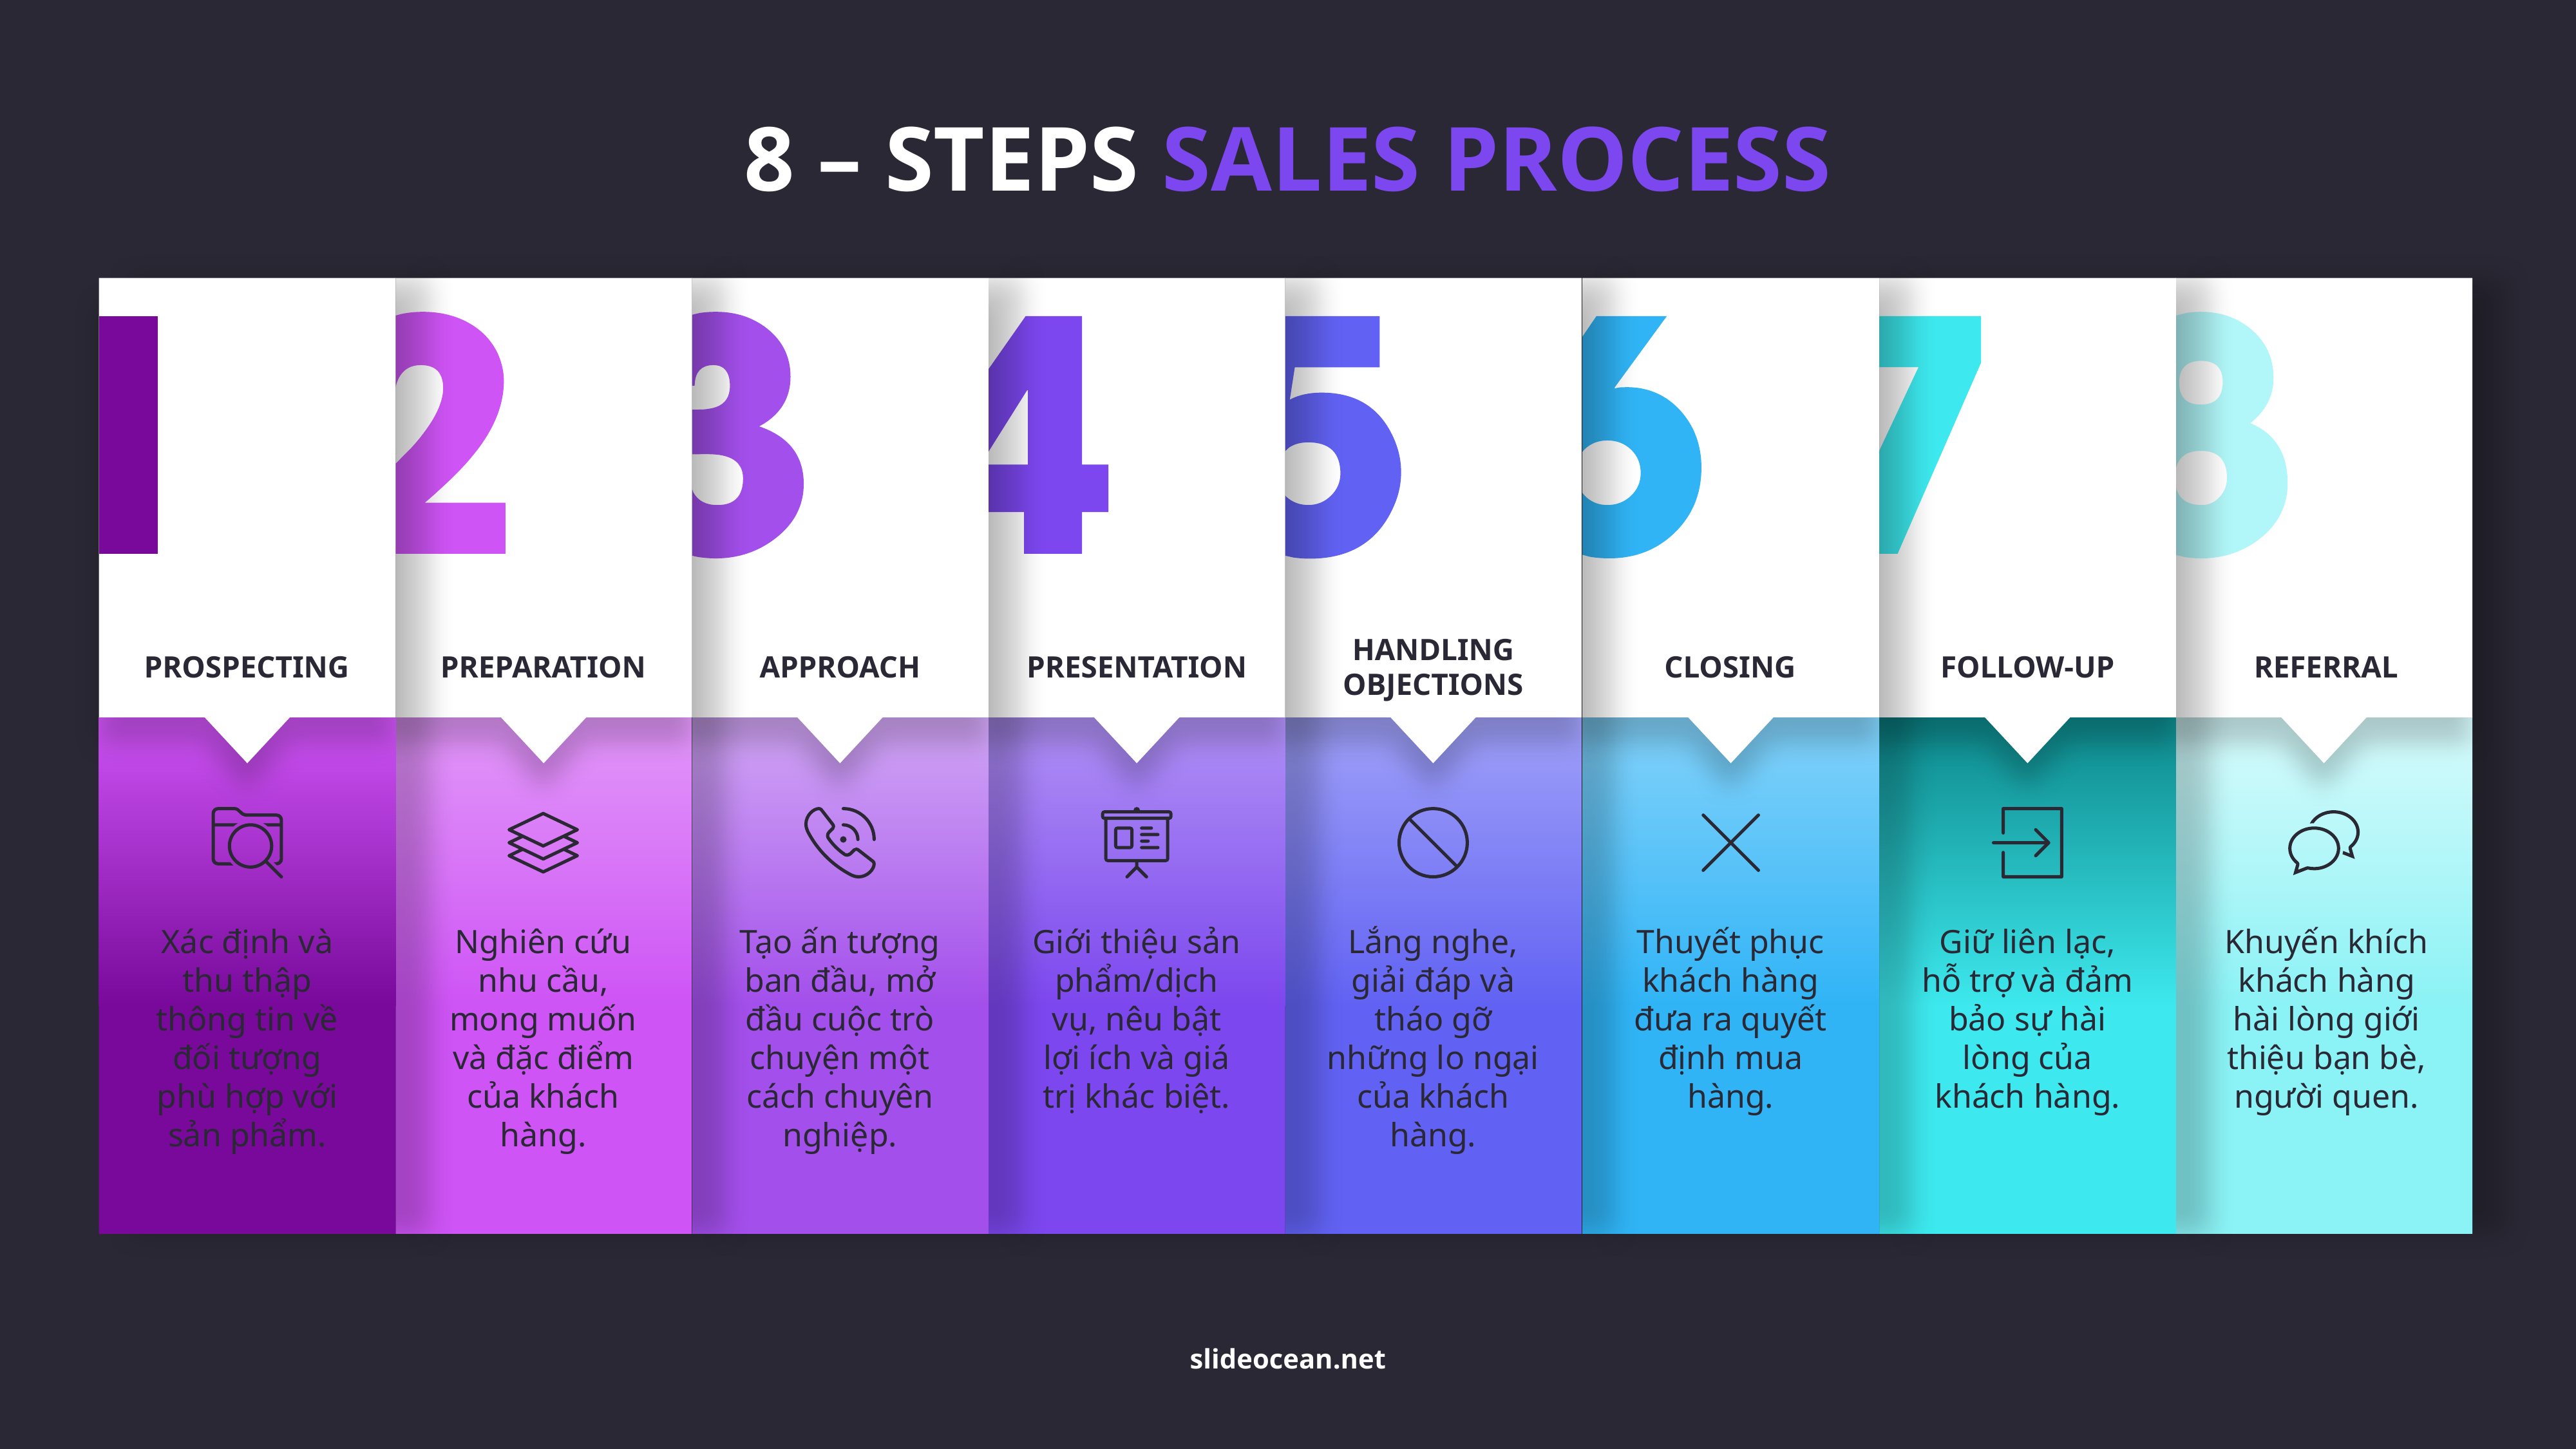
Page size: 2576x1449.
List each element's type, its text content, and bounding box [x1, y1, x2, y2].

text_box [1037, 316, 1109, 554]
text_box [1921, 277, 2177, 765]
text_box [97, 277, 397, 765]
text_box [1032, 752, 1286, 1235]
text_box slideocean.net [1180, 1337, 1396, 1379]
text_box Nghiên cứu nhu cầu, mong muốn và đặc điểm của khách hàng. [444, 916, 660, 1158]
text_box [439, 752, 693, 1235]
text_box [98, 752, 397, 1235]
text_box CLOSING [1630, 643, 1878, 688]
text_box PROSPECTING [99, 643, 395, 688]
text_box [2225, 315, 2288, 556]
text_box [1334, 393, 1401, 556]
text_box [1701, 813, 1761, 872]
text_box [2288, 826, 2340, 875]
text_box [227, 823, 283, 879]
text_box [734, 277, 990, 765]
text_box Thuyết phục khách hàng đưa ra quyết định mua hàng. [1630, 916, 1848, 1119]
text_box APPROACH [741, 643, 988, 688]
text_box [444, 314, 504, 486]
text_box Tạo ấn tượng ban đầu, mở đầu cuộc trò chuyện một cách chuyên nghiệp. [741, 916, 957, 1158]
text_box [438, 277, 694, 765]
text_box Giữ liên lạc, hỗ trợ và đảm bảo sự hài lòng của khách hàng. [1927, 916, 2145, 1119]
text_box [1624, 277, 1880, 765]
text_box [1031, 277, 1287, 765]
text_box [2225, 688, 2474, 765]
text_box PREPARATION [444, 643, 691, 688]
text_box [99, 316, 158, 554]
text_box Khuyến khích khách hàng hài lòng giới thiệu bạn bè, người quen. [2225, 916, 2443, 1119]
text_box Giới thiệu sản phẩm/dịch vụ, nêu bật lợi ích và giá trị khác biệt. [1037, 916, 1254, 1119]
text_box HANDLING OBJECTIONS [1334, 625, 1581, 706]
text_box [444, 502, 506, 554]
text_box Xác định và thu thập thông tin về đối tượng phù hợp với sản phẩm. [130, 916, 364, 1158]
text_box [211, 807, 283, 866]
text_box FOLLOW-UP [1927, 643, 2175, 688]
text_box [2002, 807, 2063, 879]
text_box [1927, 316, 1982, 486]
text_box [2220, 752, 2474, 1235]
text_box [1328, 277, 1583, 765]
text_box [735, 753, 989, 1235]
text_box [2309, 810, 2360, 859]
text_box [1991, 828, 2050, 858]
text_box [1630, 387, 1701, 556]
text_box [741, 315, 804, 556]
text_box 8 – STEPS SALES PROCESS [734, 97, 1842, 214]
text_box [1397, 807, 1469, 879]
text_box [1624, 752, 1880, 1235]
text_box REFERRAL [2225, 643, 2474, 688]
text_box [1334, 316, 1380, 368]
text_box [507, 811, 580, 874]
text_box Lắng nghe, giải đáp và tháo gỡ những lo ngại của khách hàng. [1334, 916, 1550, 1158]
text_box PRESENTATION [1037, 643, 1285, 688]
text_box [1922, 753, 2177, 1235]
text_box [2219, 277, 2474, 643]
text_box [1630, 316, 1667, 367]
text_box [1329, 753, 1582, 1235]
text_box [804, 807, 876, 879]
text_box [1101, 807, 1173, 879]
